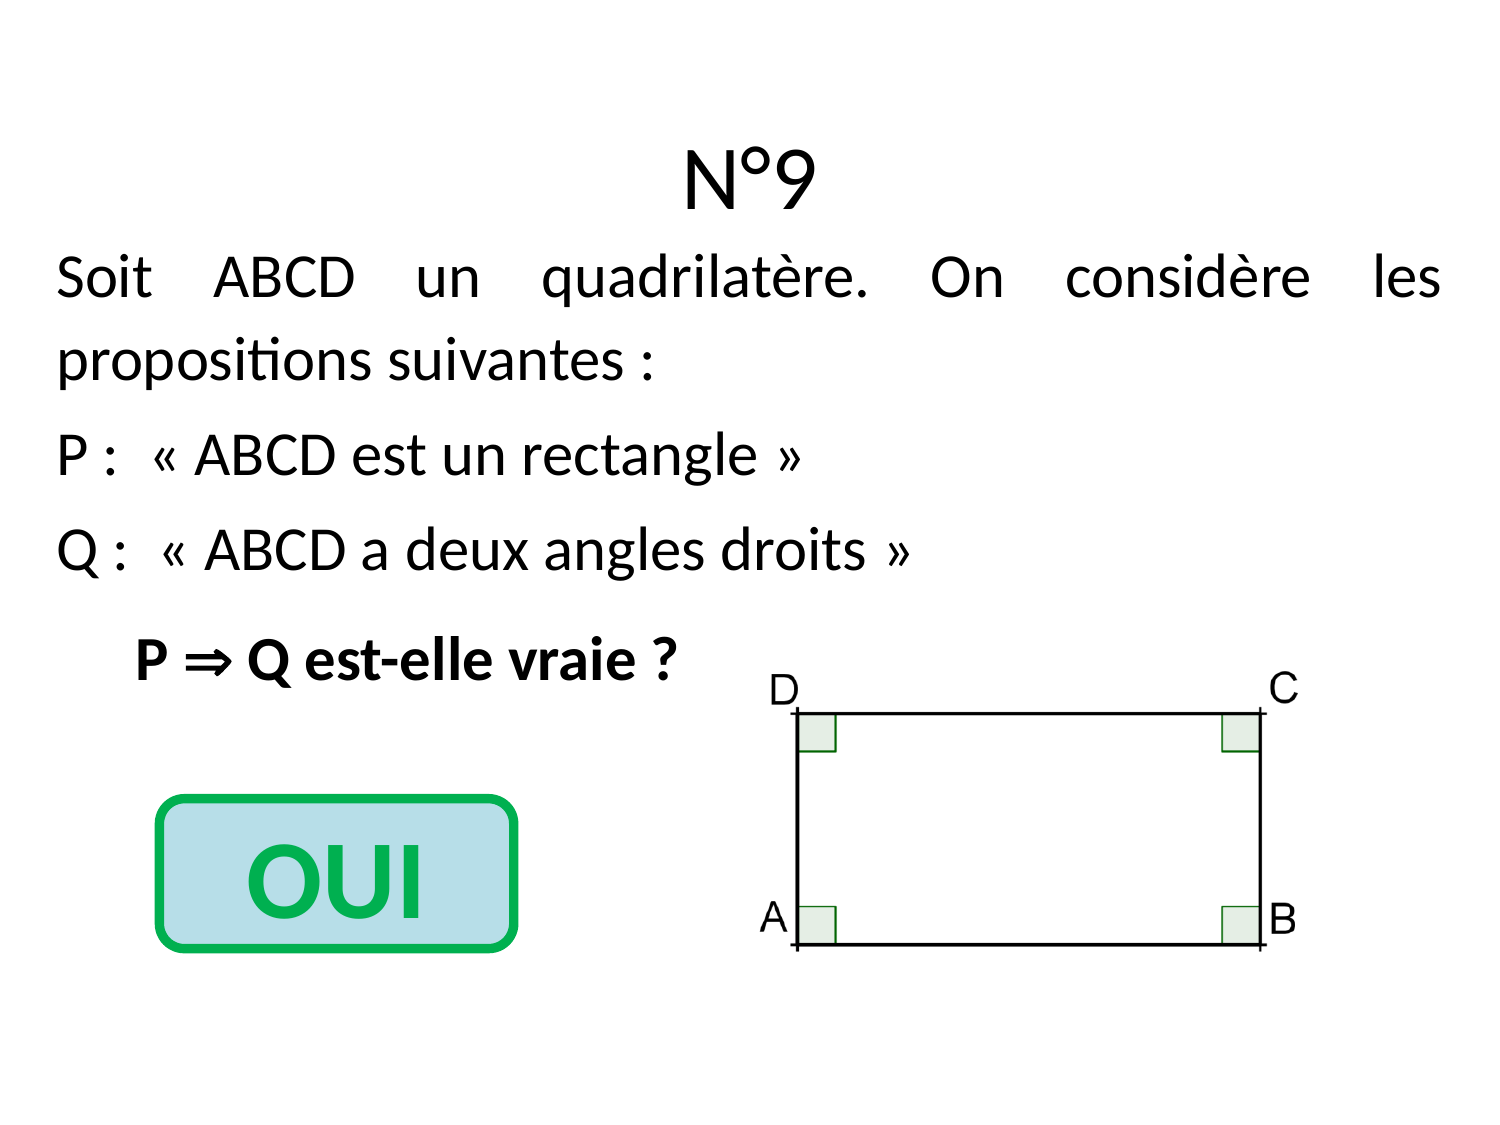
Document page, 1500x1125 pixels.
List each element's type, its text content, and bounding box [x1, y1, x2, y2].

text_box OUI [157, 796, 516, 951]
list Soit ABCD un quadrilatère. On considère les propositions suivantes : P : « ABCD est un rectangle » Q : « ABCD a deux angles droits » P  Q est-elle vraie ? [41, 219, 1459, 705]
title N°9 [0, 113, 1500, 233]
picture [737, 644, 1310, 977]
